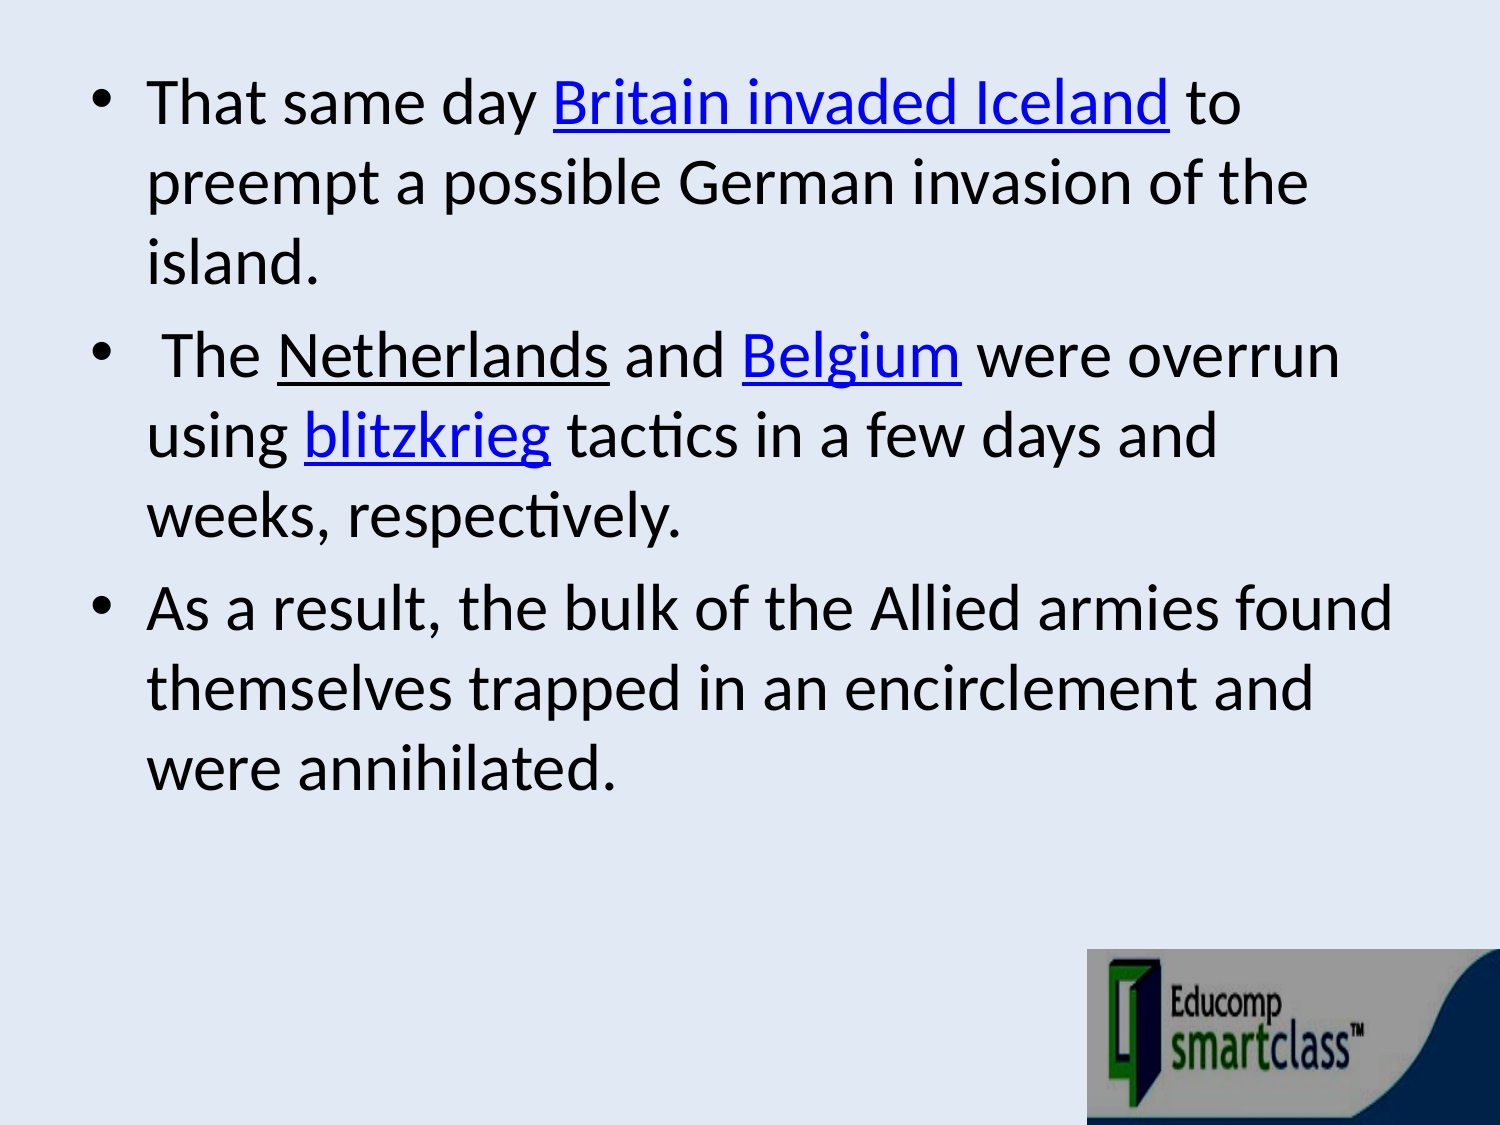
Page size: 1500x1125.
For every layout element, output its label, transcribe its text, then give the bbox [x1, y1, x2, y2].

list That same day Britain invaded Iceland to preempt a possible German invasion of the island. The Netherlands and Belgium were overrun using blitzkrieg tactics in a few days and weeks, respectively. As a result, the bulk of the Allied armies found themselves trapped in an encirclement and were annihilated. [75, 50, 1425, 1005]
picture [1087, 949, 1500, 1125]
